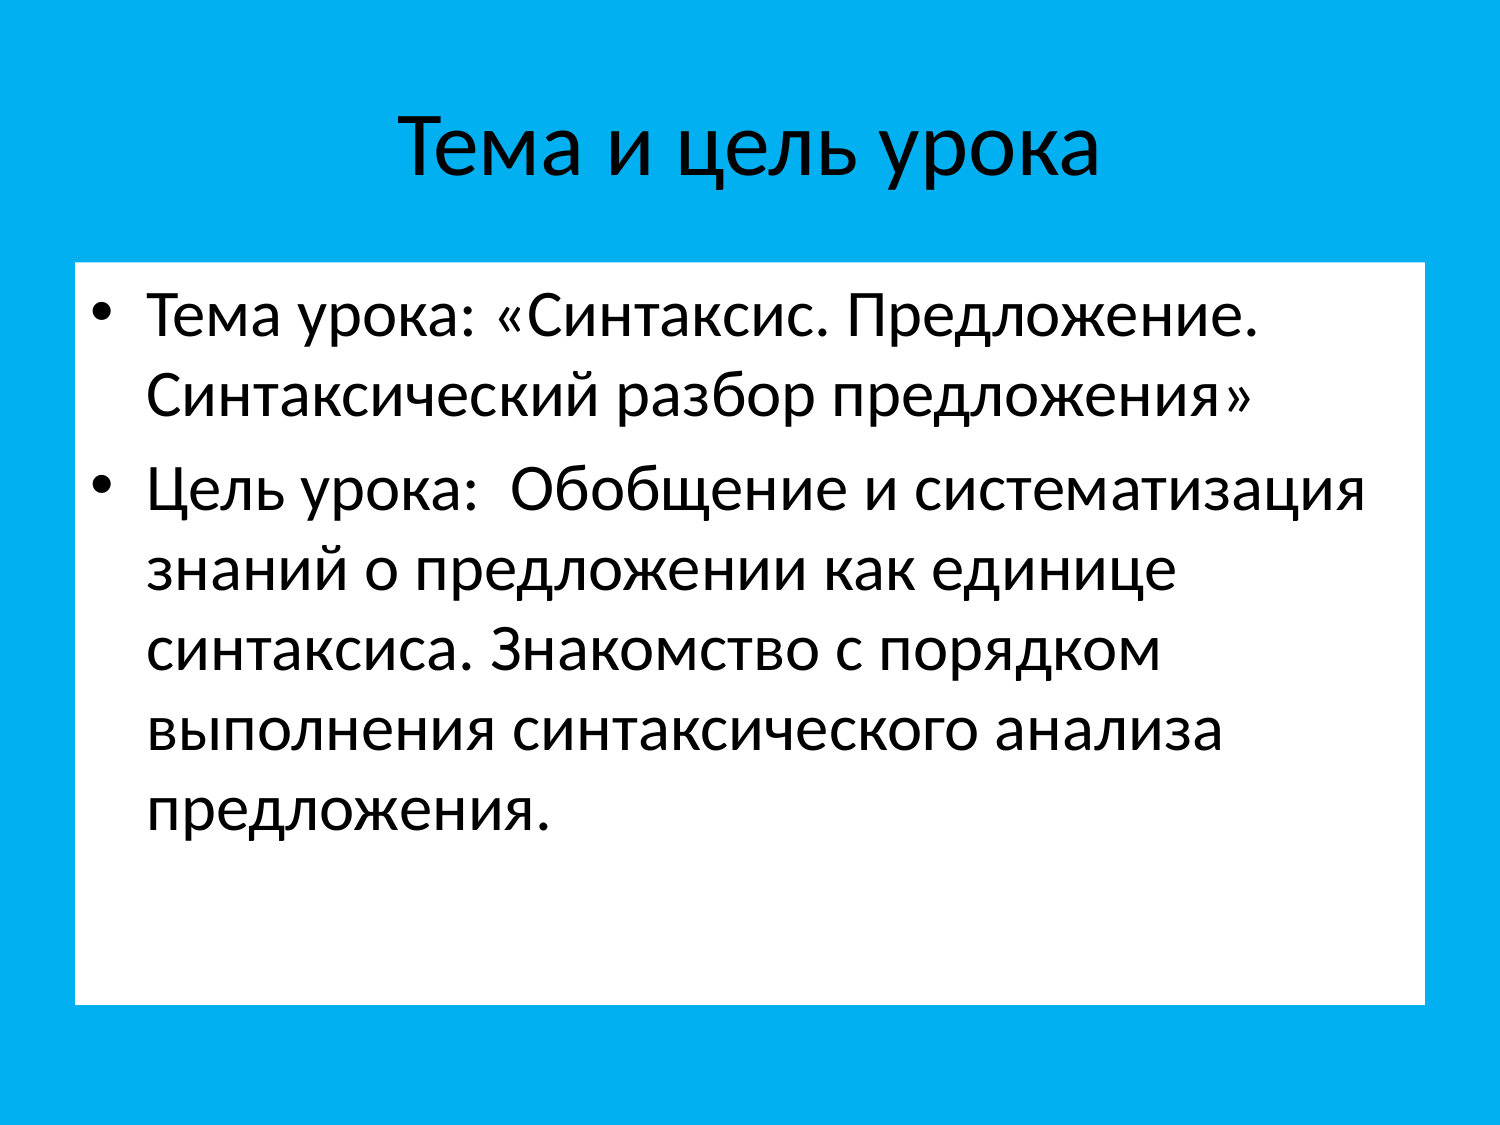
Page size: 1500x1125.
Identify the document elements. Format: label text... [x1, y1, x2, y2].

list Тема урока: «Синтаксис. Предложение. Синтаксический разбор предложения» Цель урока: Обобщение и систематизация знаний о предложении как единице синтаксиса. Знакомство с порядком выполнения синтаксического анализа предложения. [75, 262, 1425, 1005]
title Тема и цель урока [75, 45, 1425, 233]
